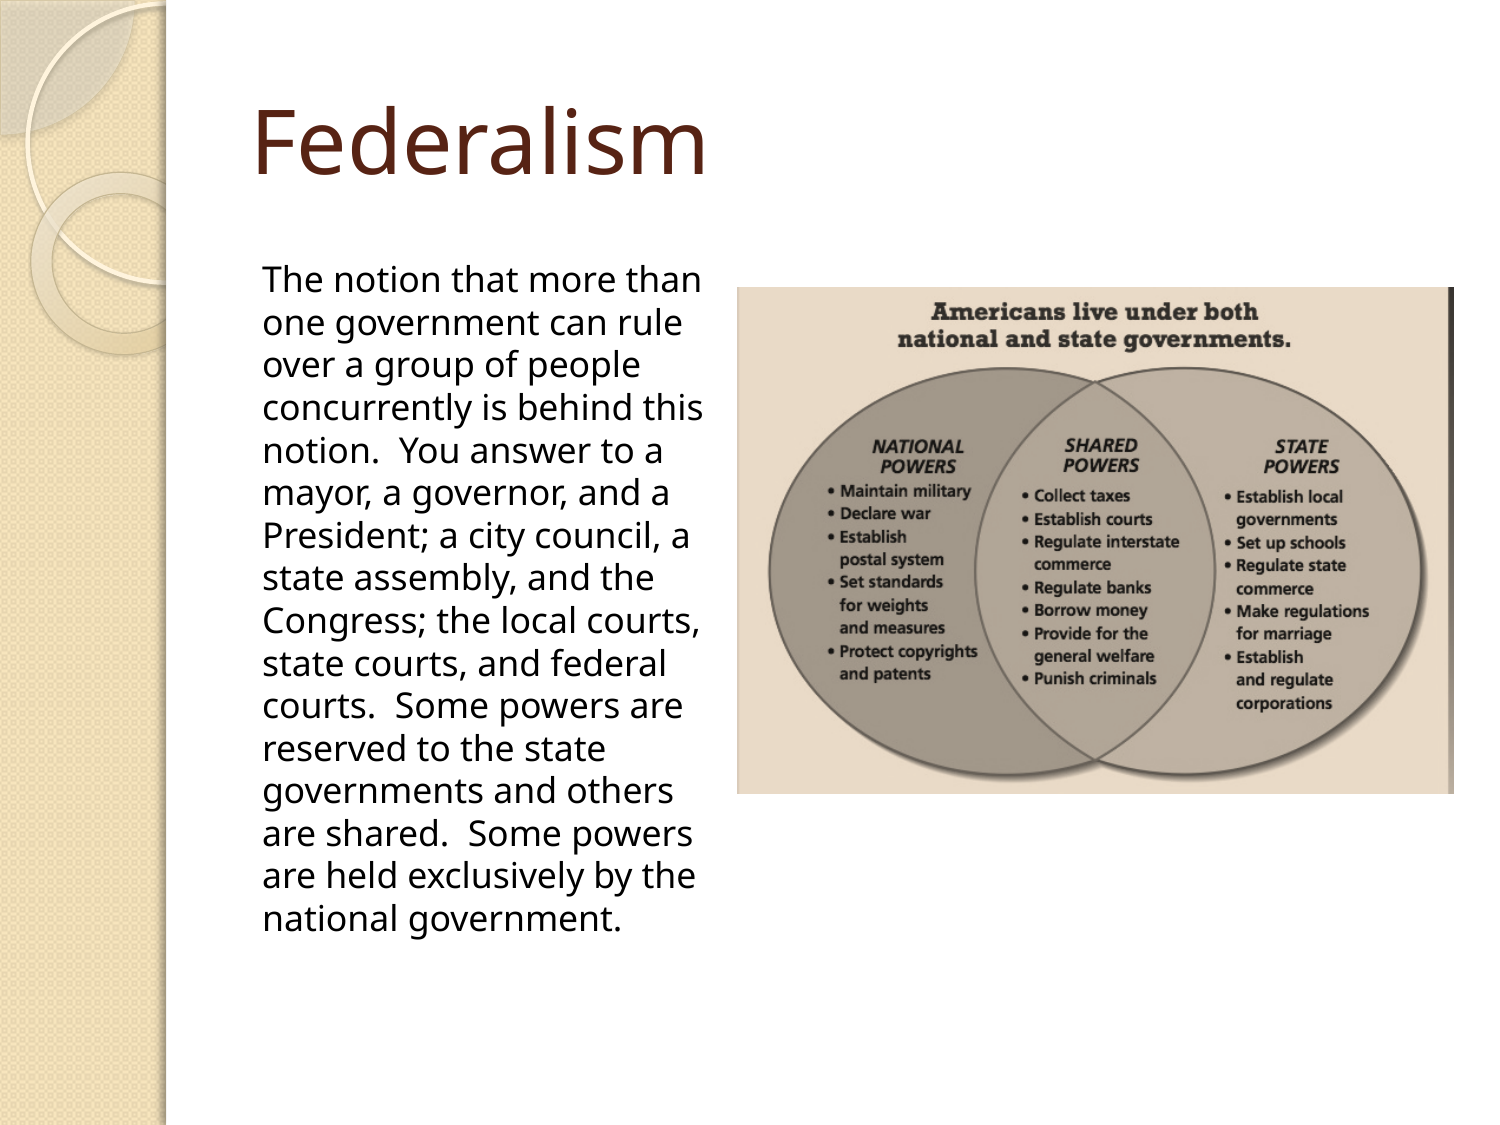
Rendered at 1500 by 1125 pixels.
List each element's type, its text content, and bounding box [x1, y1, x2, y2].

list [737, 287, 1454, 794]
list The notion that more than one government can rule over a group of people concurrently is behind this notion. You answer to a mayor, a governor, and a President; a city council, a state assembly, and the Congress; the local courts, state courts, and federal courts. Some powers are reserved to the state governments and others are shared. Some powers are held exclusively by the national government. [235, 249, 725, 1015]
title Federalism [235, 45, 1466, 233]
